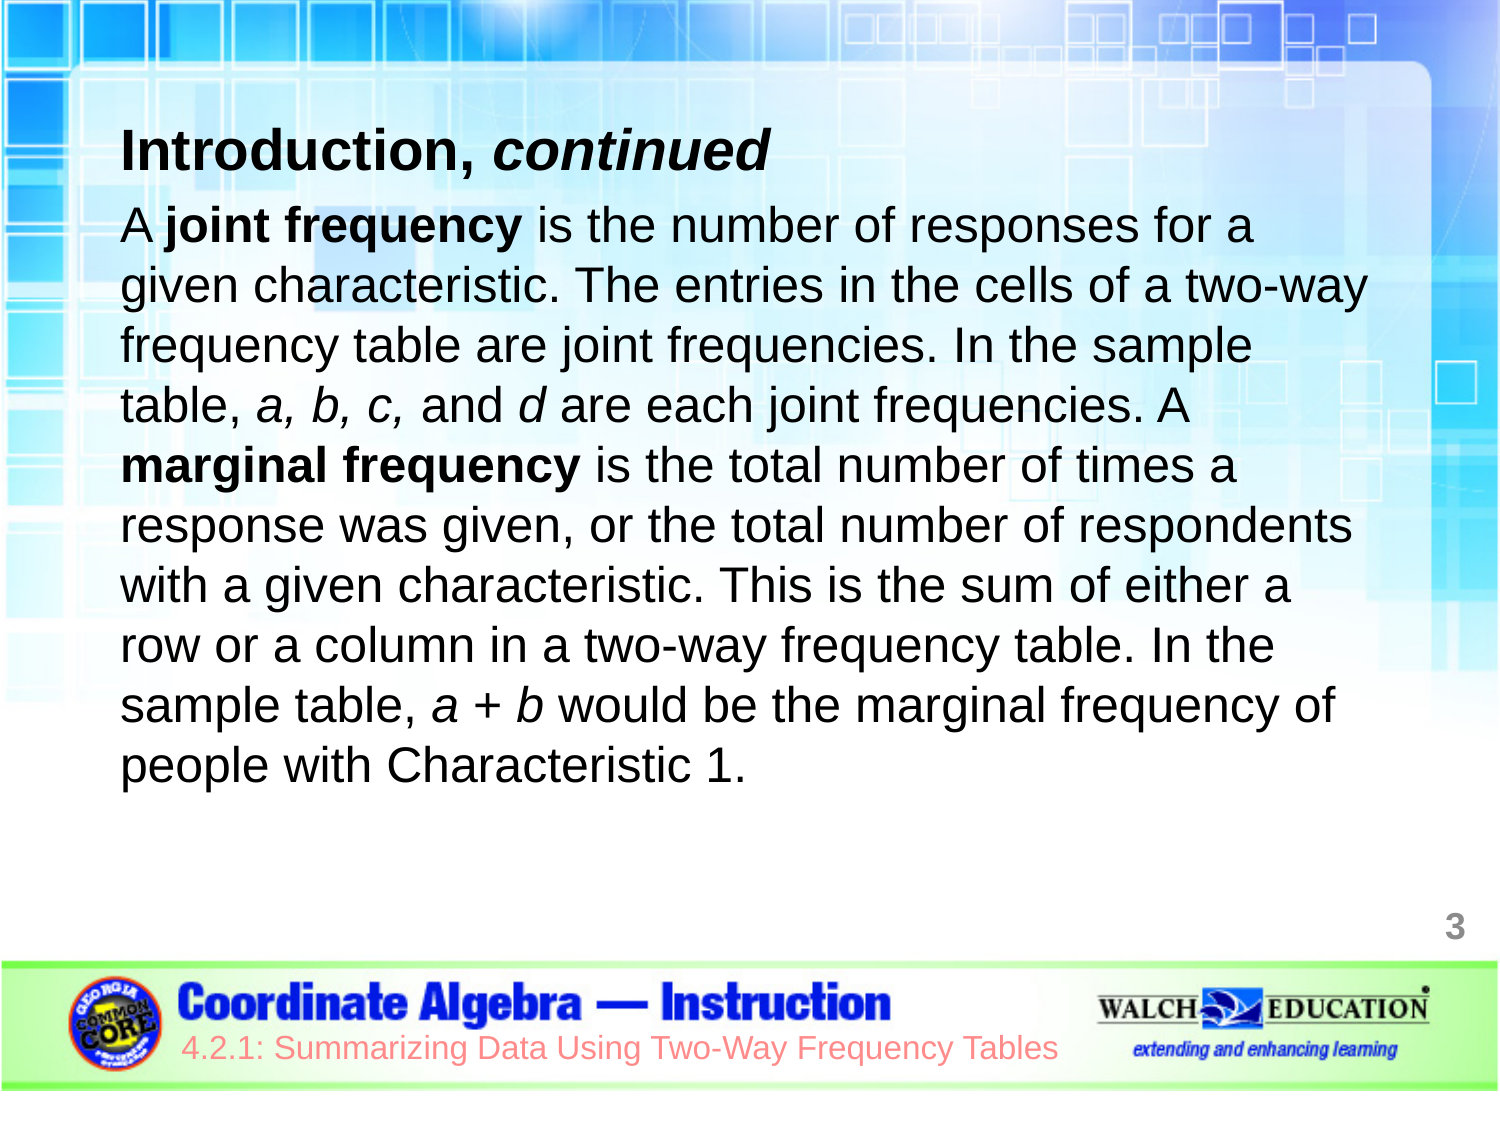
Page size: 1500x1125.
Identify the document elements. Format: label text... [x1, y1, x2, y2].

footer 4.2.1: Summarizing Data Using Two-Way Frequency Tables [166, 1024, 1080, 1069]
subtitle Introduction, continued A joint frequency is the number of responses for a given characteristic. The entries in the cells of a two-way frequency table are joint frequencies. In the sample table, a, b, c, and d are each joint frequencies. A marginal frequency is the total number of times a response was given, or the total number of respondents with a given characteristic. This is the sum of either a row or a column in a two-way frequency table. In the sample table, a + b would be the marginal frequency of people with Characteristic 1. [105, 105, 1394, 925]
picture [1, 0, 1500, 1091]
slide_number 3 [1361, 901, 1481, 949]
